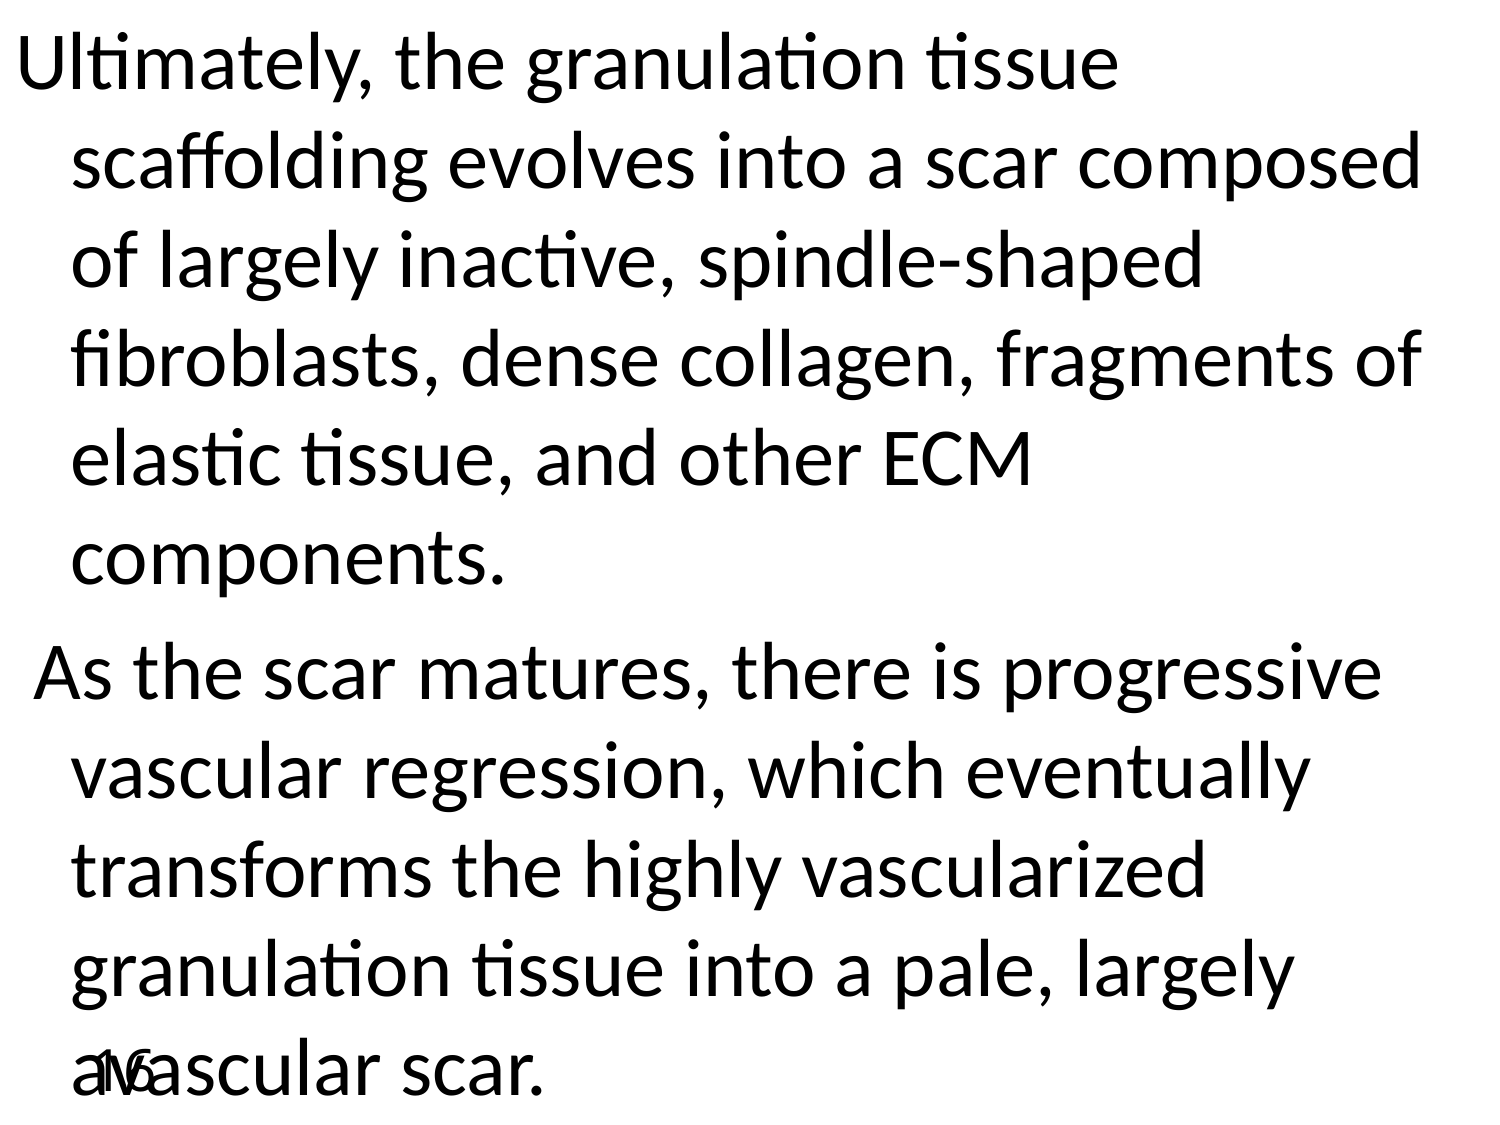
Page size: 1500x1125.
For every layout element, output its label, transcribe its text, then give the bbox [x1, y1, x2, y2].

slide_number 16 [75, 1042, 425, 1103]
list Ultimately, the granulation tissue scaffolding evolves into a scar composed of largely inactive, spindle-shaped fibroblasts, dense collagen, fragments of elastic tissue, and other ECM components. As the scar matures, there is progressive vascular regression, which eventually transforms the highly vascularized granulation tissue into a pale, largely avascular scar. [0, 0, 1500, 1125]
